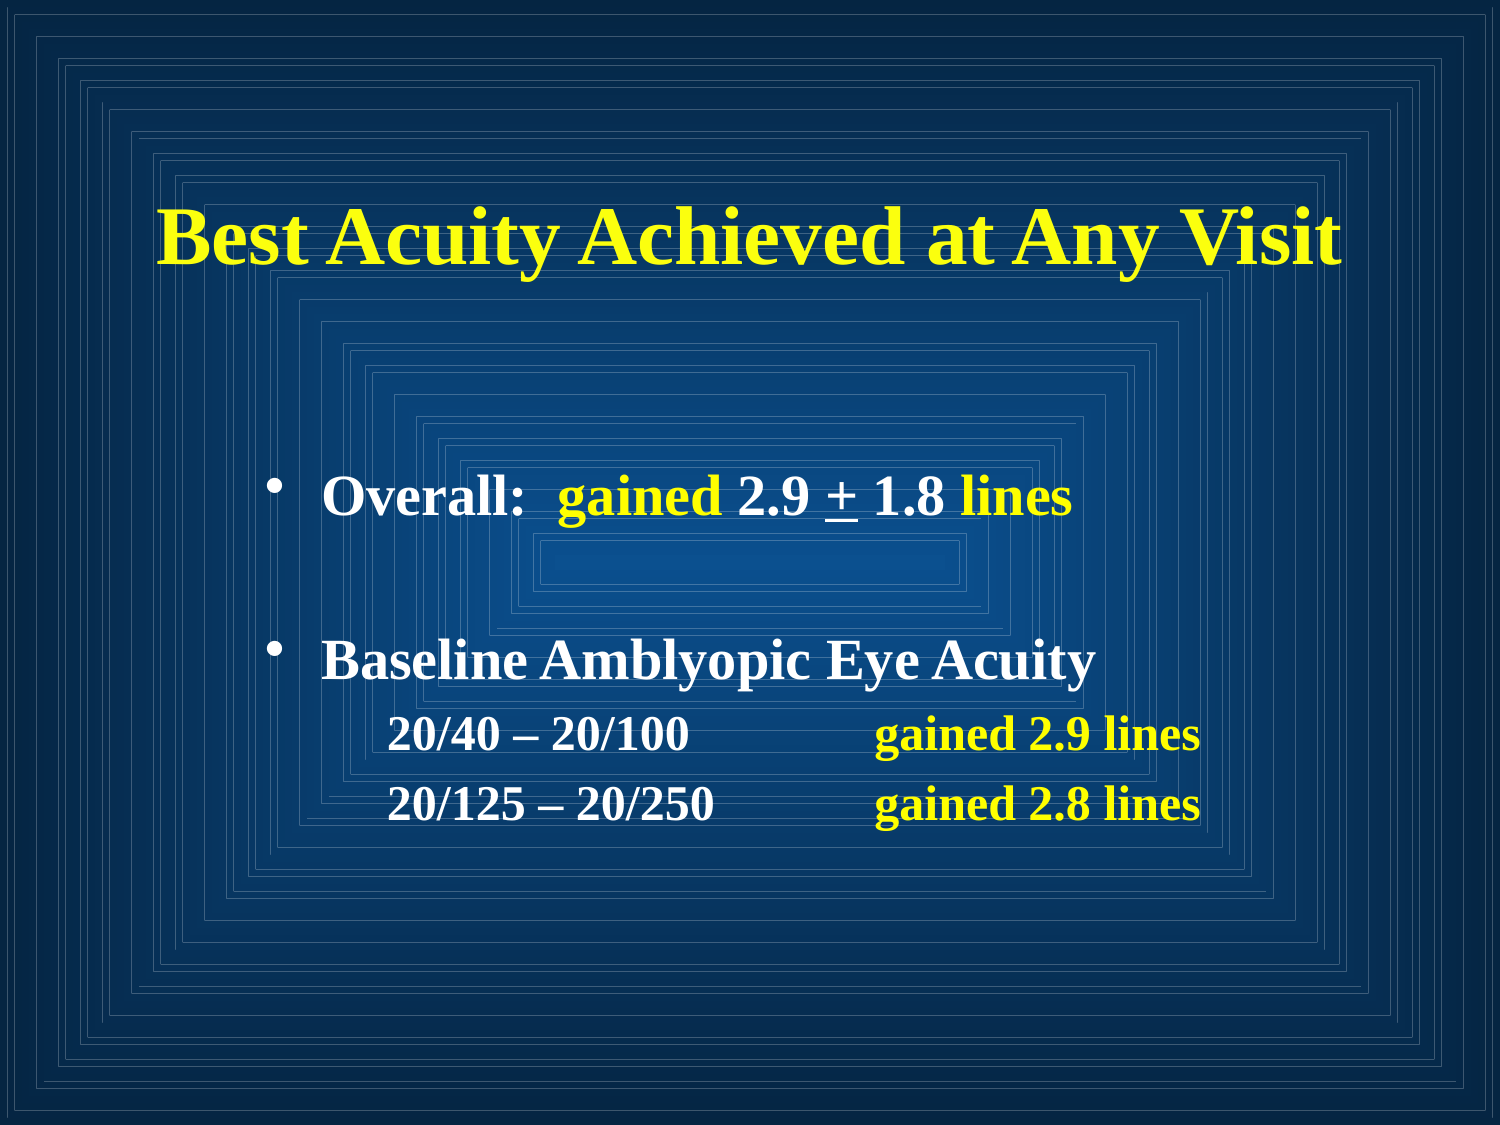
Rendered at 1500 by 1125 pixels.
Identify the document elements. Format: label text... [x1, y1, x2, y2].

title Best Acuity Achieved at Any Visit [112, 137, 1388, 325]
list Overall: gained 2.9 + 1.8 lines Baseline Amblyopic Eye Acuity 20/40 – 20/100 gained 2.9 lines 20/125 – 20/250 gained 2.8 lines [249, 450, 1275, 975]
